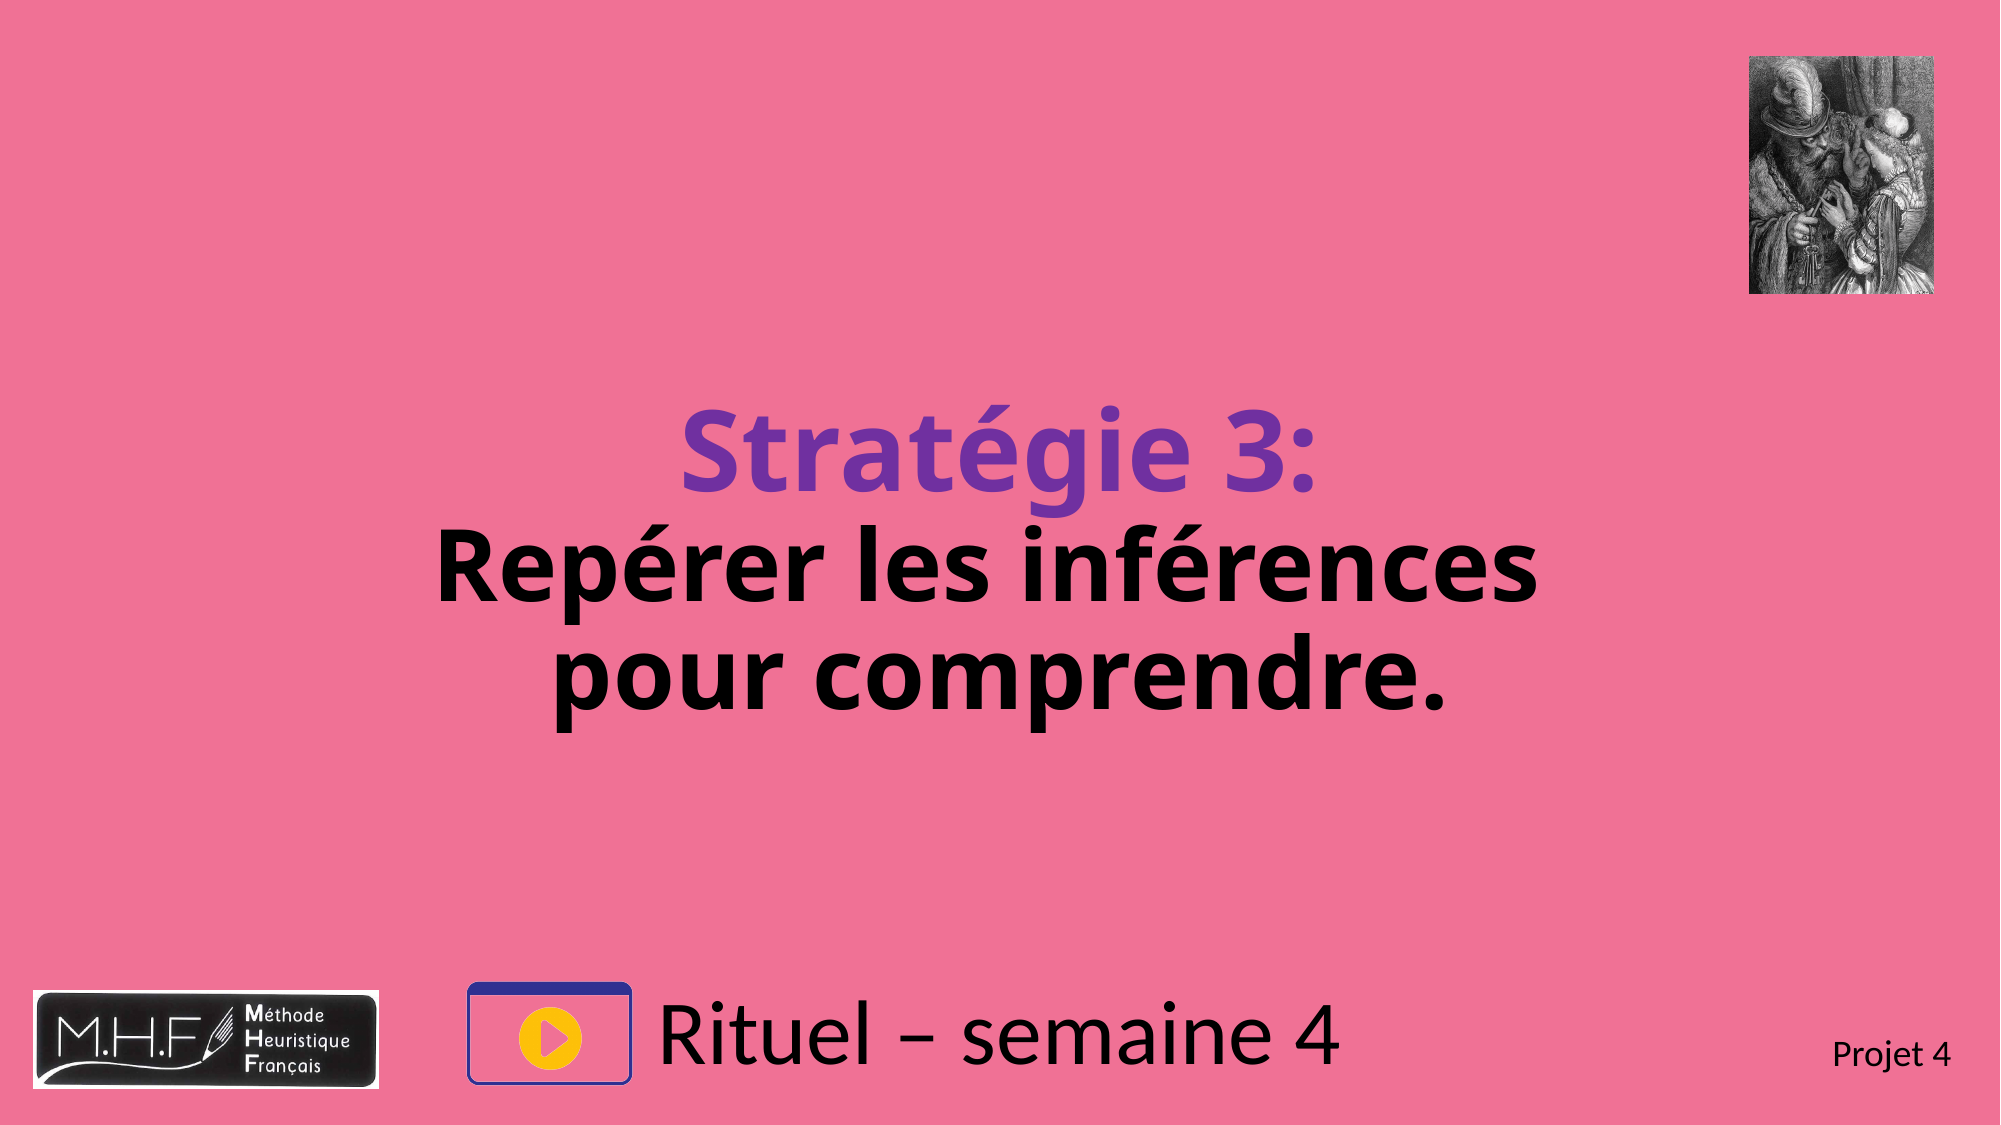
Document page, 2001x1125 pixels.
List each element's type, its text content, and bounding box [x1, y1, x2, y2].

text_box Projet 4 [1362, 1021, 1967, 1082]
title Stratégie 3: Repérer les inférences pour comprendre. [249, 325, 1750, 800]
picture [463, 977, 638, 1089]
picture [1749, 56, 1935, 294]
subtitle Rituel – semaine 4 [249, 978, 1750, 1102]
picture [33, 990, 379, 1089]
